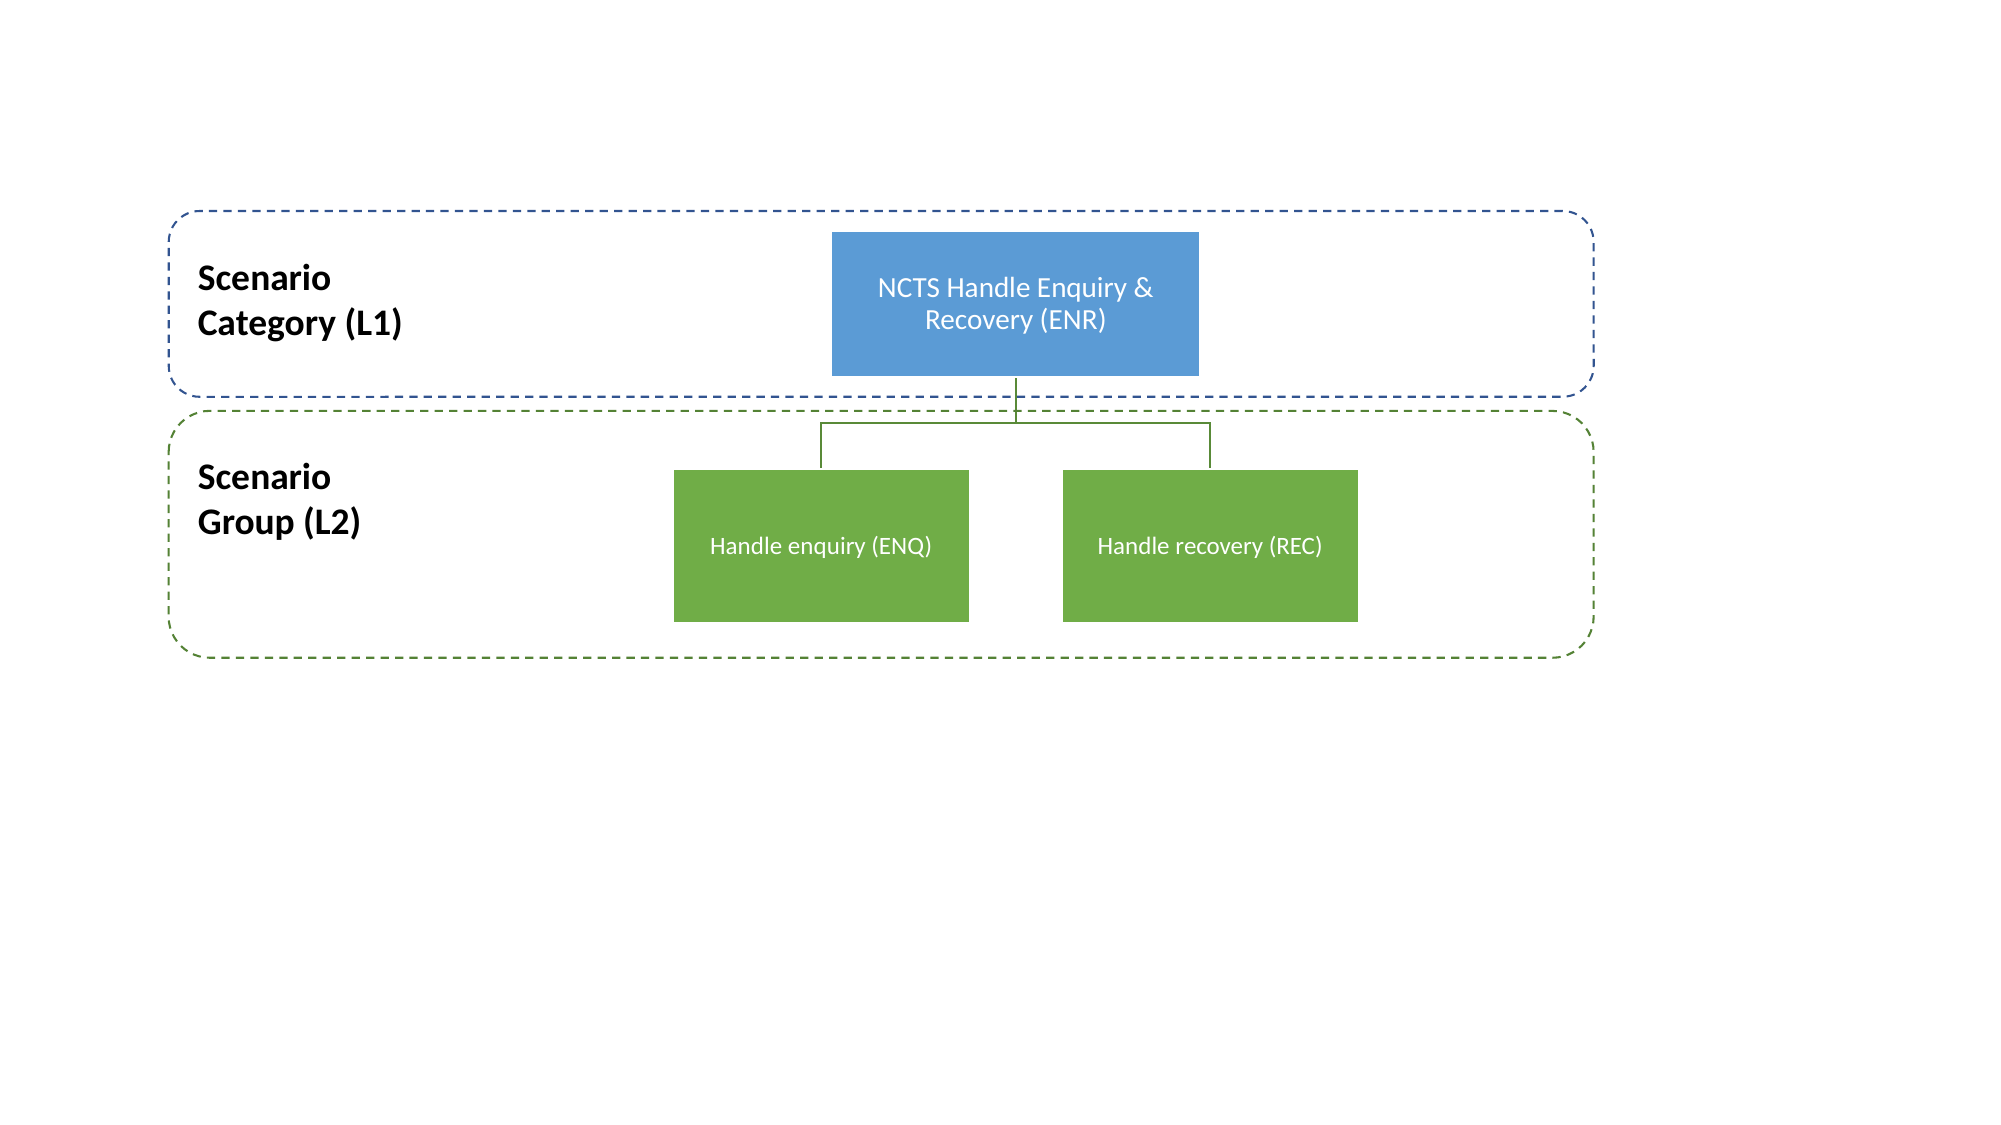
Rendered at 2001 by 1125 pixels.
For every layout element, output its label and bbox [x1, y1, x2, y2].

text_box [168, 210, 1594, 658]
